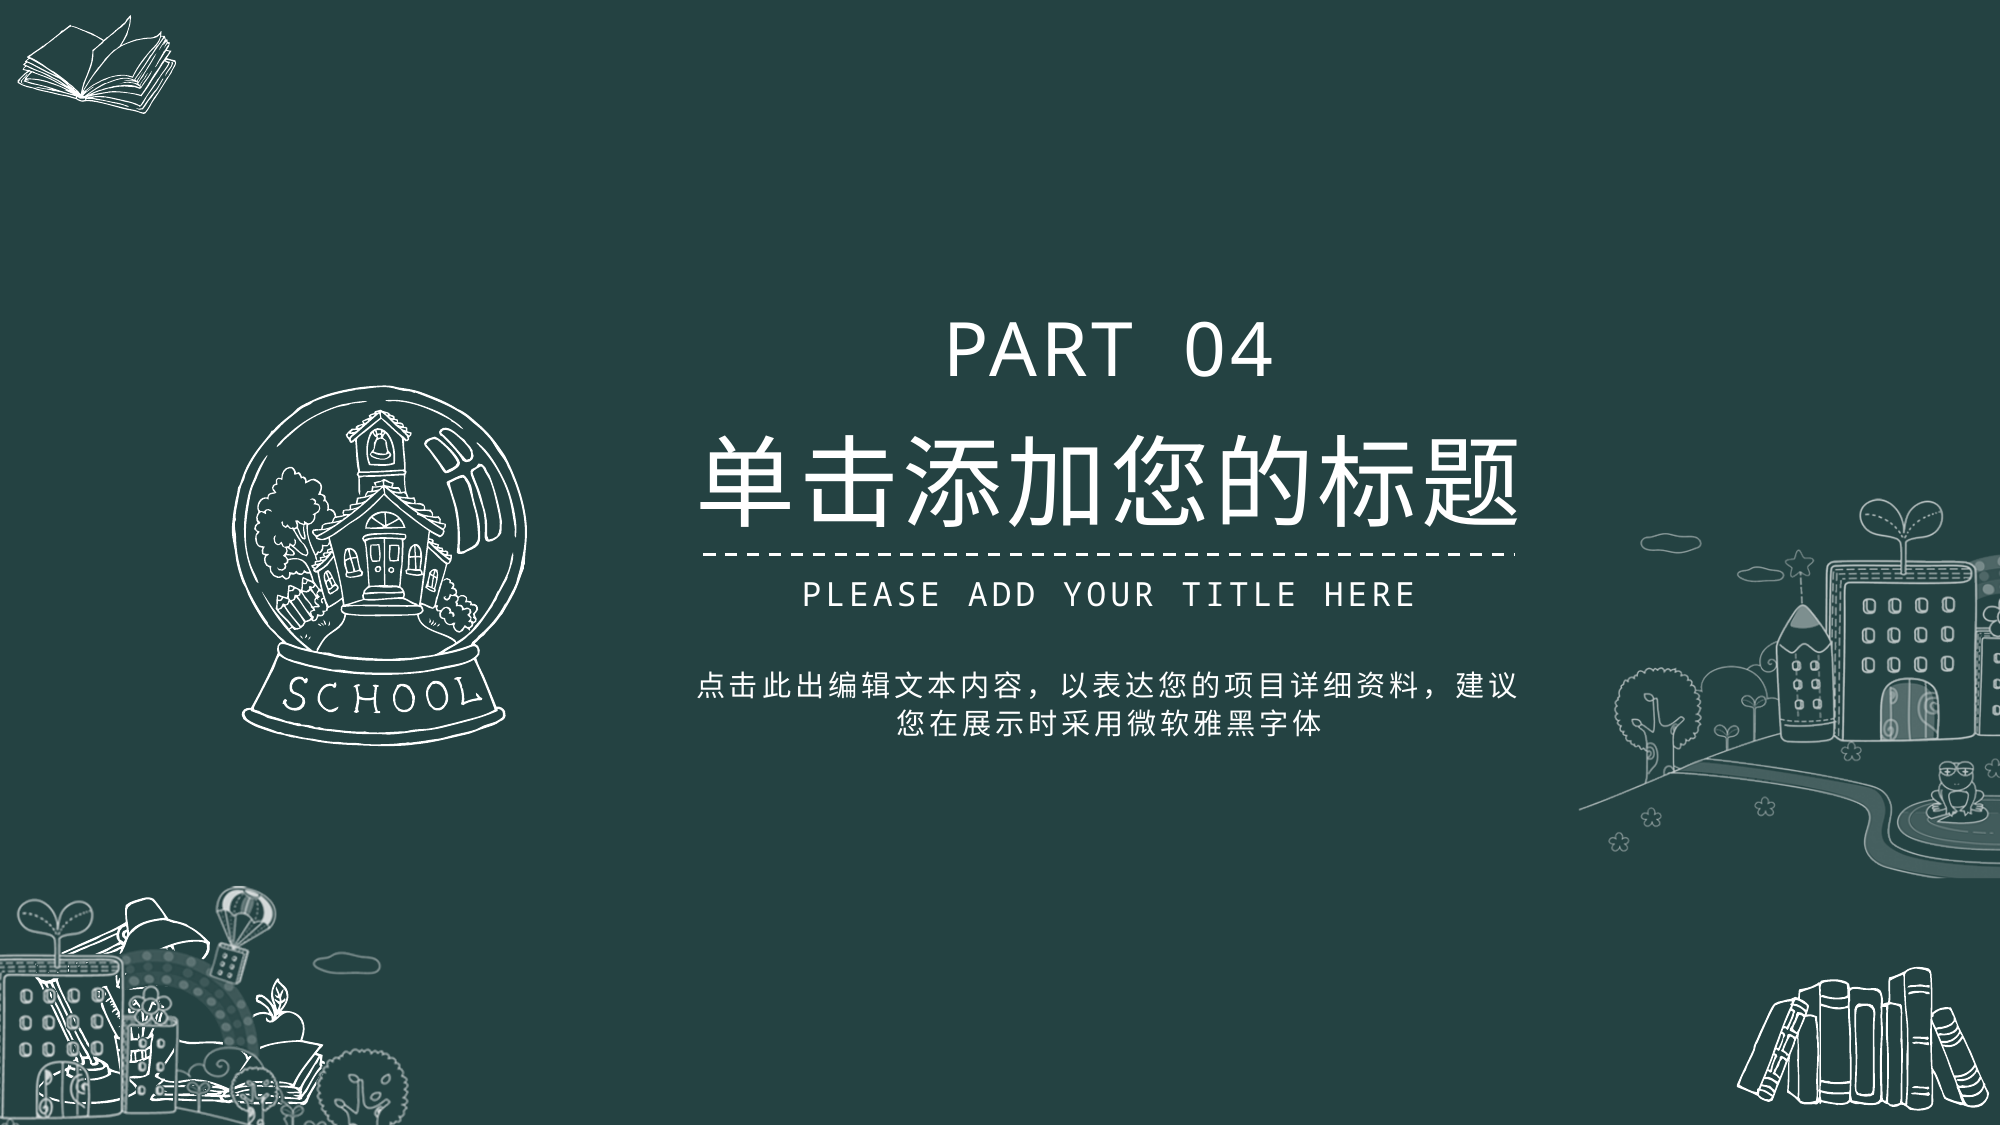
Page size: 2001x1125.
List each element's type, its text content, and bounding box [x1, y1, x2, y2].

picture [0, 0, 2000, 1125]
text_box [230, 385, 528, 747]
text_box 点击此出编辑文本内容，以表达您的项目详细资料，建议您在展示时采用微软雅黑字体 [675, 656, 1543, 748]
text_box PART 04 [556, 294, 1662, 399]
text_box PLEASE ADD YOUR TITLE HERE [759, 566, 1459, 621]
text_box 单击添加您的标题 [556, 412, 1571, 547]
